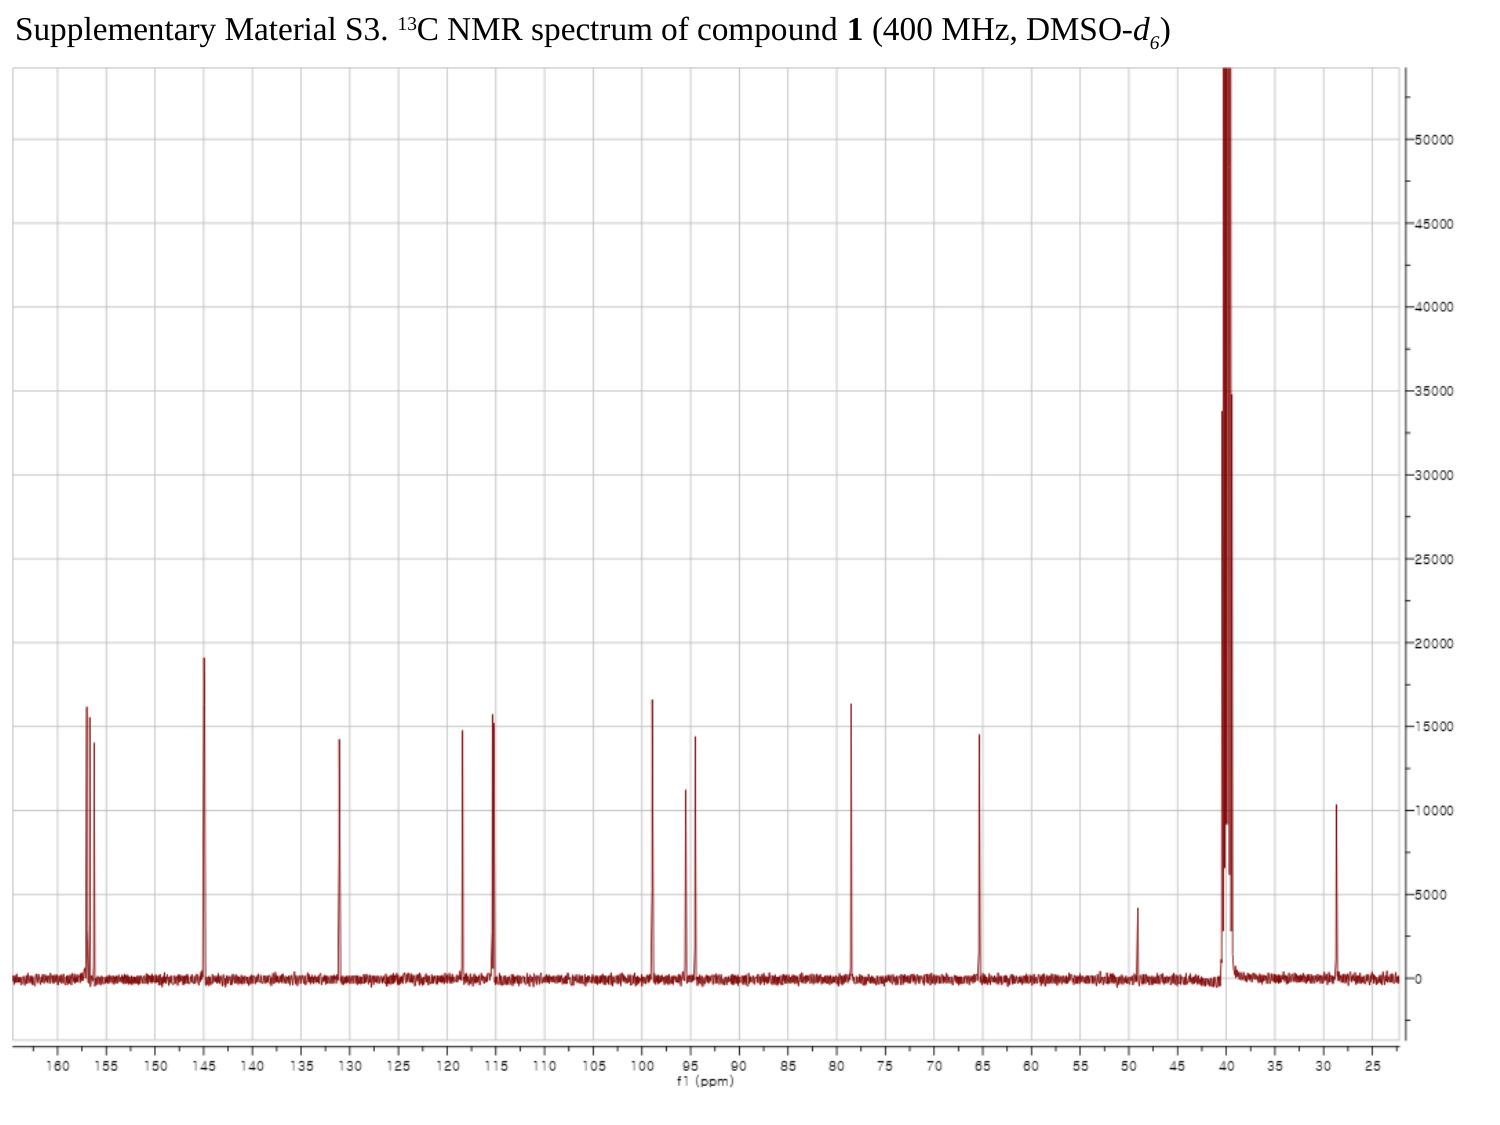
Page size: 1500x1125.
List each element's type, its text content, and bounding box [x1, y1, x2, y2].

picture [0, 55, 1500, 1104]
text_box Supplementary Material S3. 13C NMR spectrum of compound 1 (400 MHz, DMSO-d6) [0, 0, 1500, 54]
